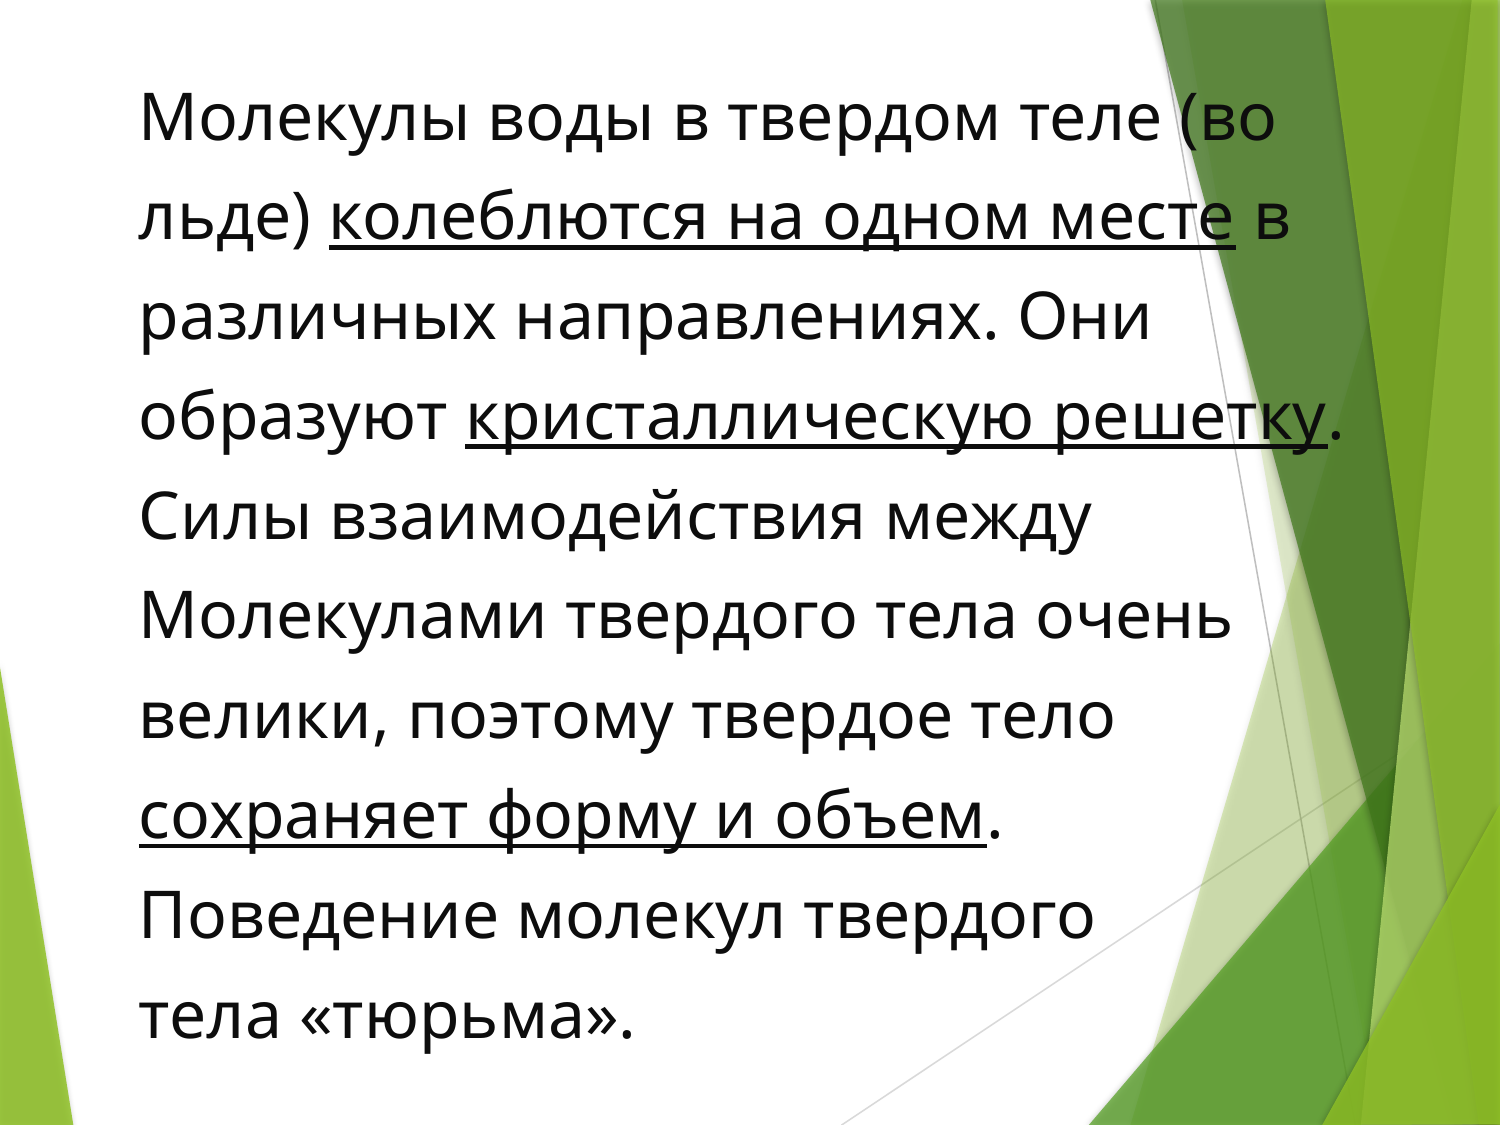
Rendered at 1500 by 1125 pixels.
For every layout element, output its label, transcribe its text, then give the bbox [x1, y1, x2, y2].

list Молекулы воды в твердом теле (во льде) колеблются на одном месте в различных направлениях. Они образуют кристаллическую решетку. Силы взаимодействия между Молекулами твердого тела очень велики, поэтому твердое тело сохраняет форму и объем. Поведение молекул твердого тела «тюрьма». [123, 66, 1365, 1071]
